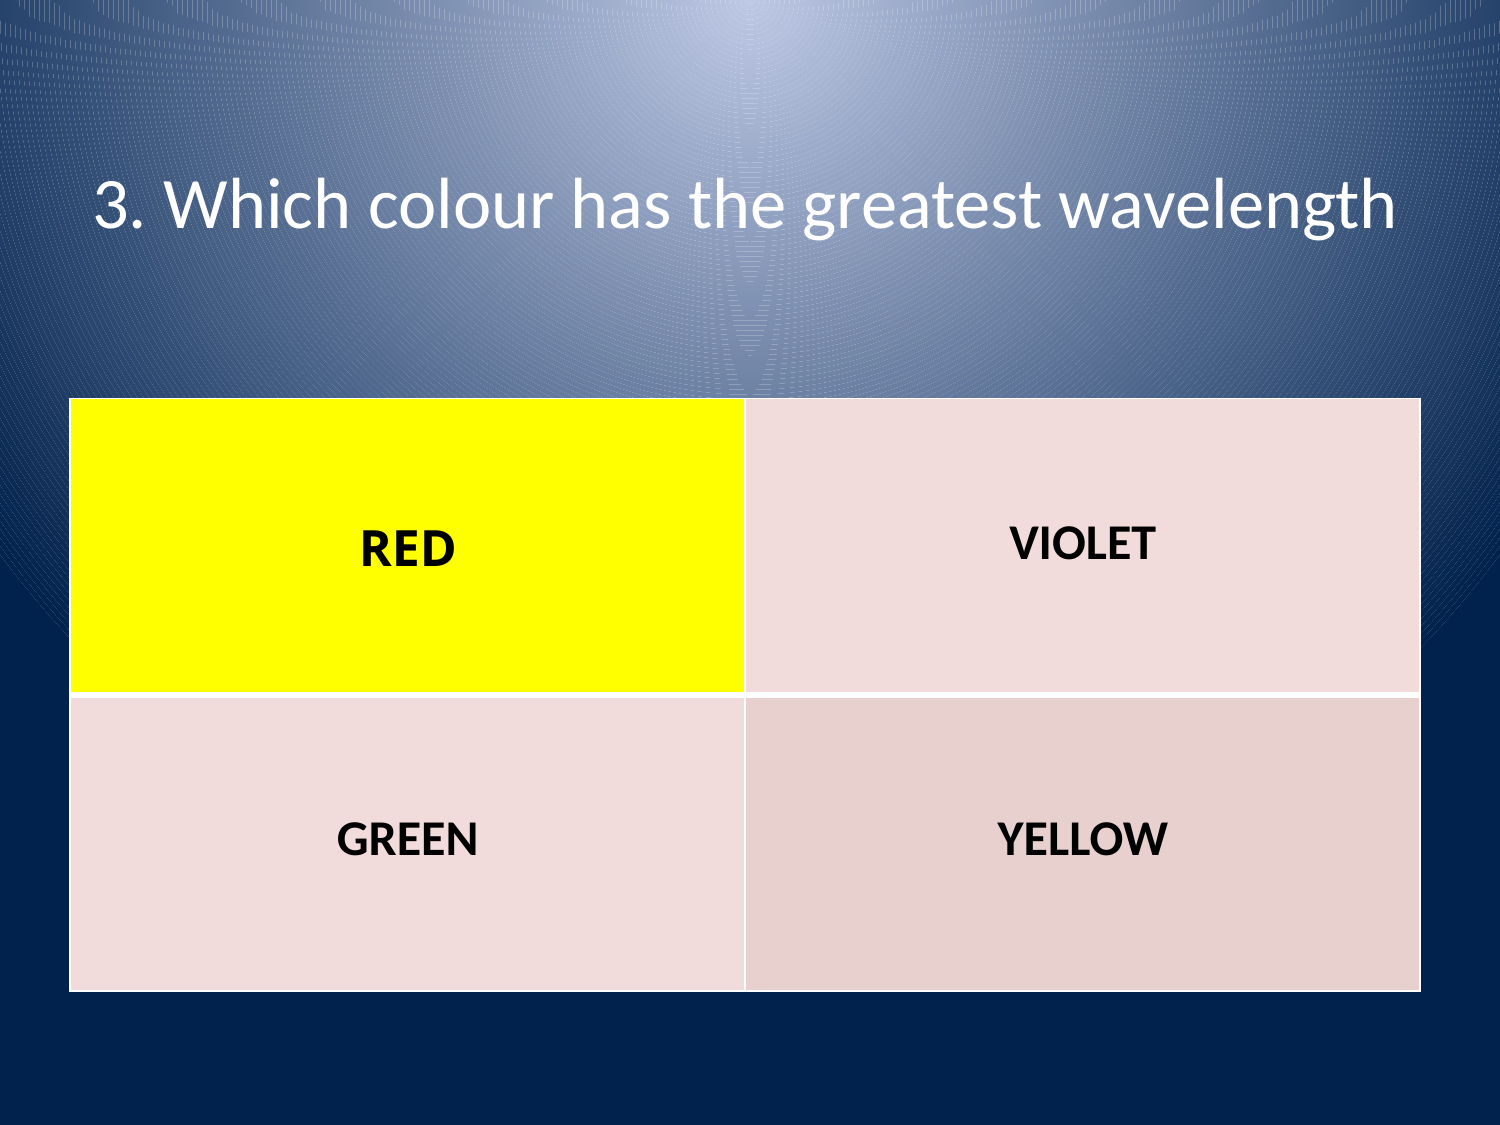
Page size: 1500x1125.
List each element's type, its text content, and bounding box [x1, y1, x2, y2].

table_cell YELLOW [746, 698, 1419, 990]
table_cell GREEN [71, 698, 744, 990]
table_header VIOLET [746, 399, 1419, 692]
table_header RED [71, 399, 744, 692]
title 3. Which colour has the greatest wavelength [70, 105, 1421, 293]
